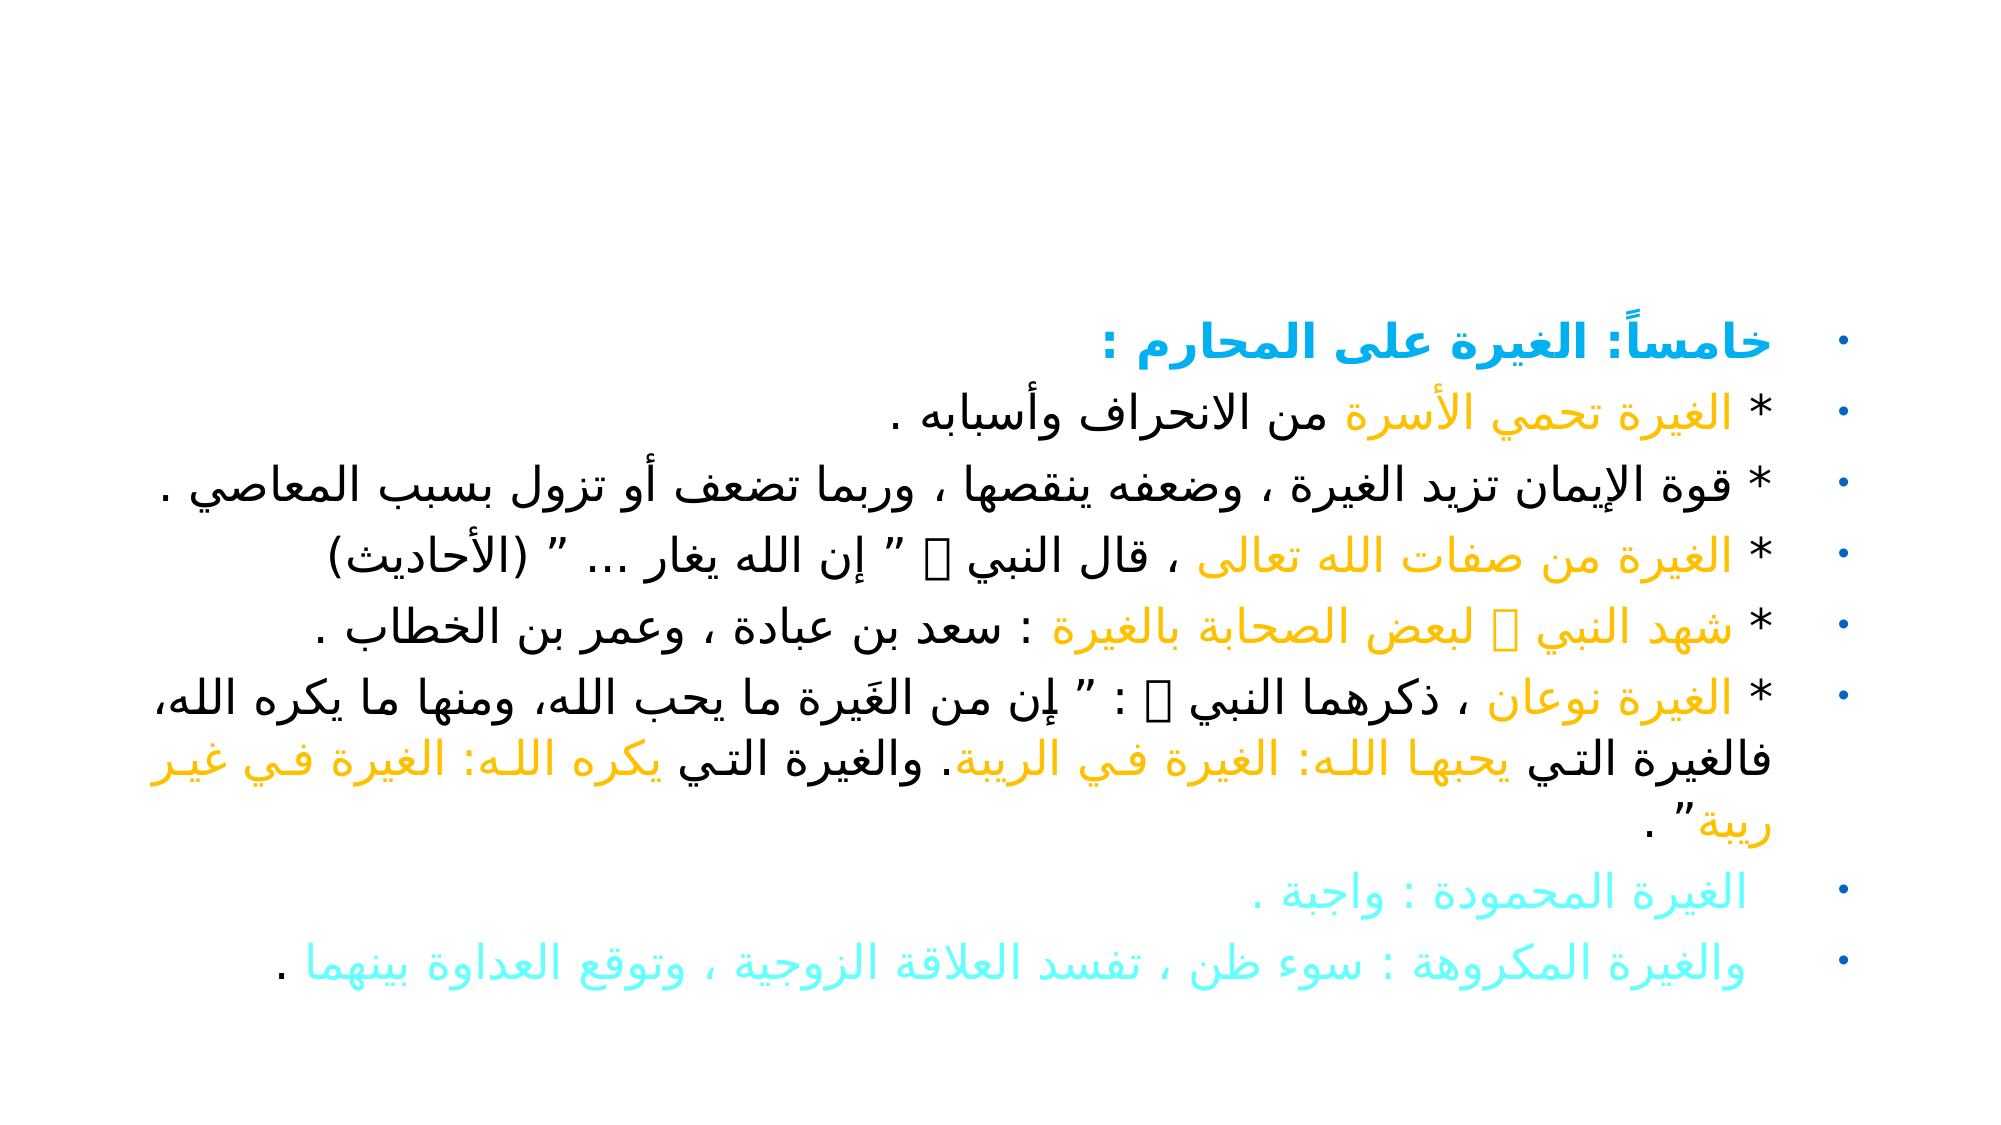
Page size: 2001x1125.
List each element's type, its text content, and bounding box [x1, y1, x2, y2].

list خامساً: الغيرة على المحارم : * الغيرة تحمي الأسرة من الانحراف وأسبابه . * قوة الإيمان تزيد الغيرة ، وضعفه ينقصها ، وربما تضعف أو تزول بسبب المعاصي . * الغيرة من صفات الله تعالى ، قال النبي  ” إن الله يغار ... ” (الأحاديث) * شهد النبي  لبعض الصحابة بالغيرة : سعد بن عبادة ، وعمر بن الخطاب . * الغيرة نوعان ، ذكرهما النبي  : ” إن من الغَيرة ما يحب الله، ومنها ما يكره الله، فالغيرة التي يحبها الله: الغيرة في الريبة. والغيرة التي يكره الله: الغيرة في غير ريبة” . الغيرة المحمودة : واجبة . والغيرة المكروهة : سوء ظن ، تفسد العلاقة الزوجية ، وتوقع العداوة بينهما . [137, 299, 1863, 1014]
